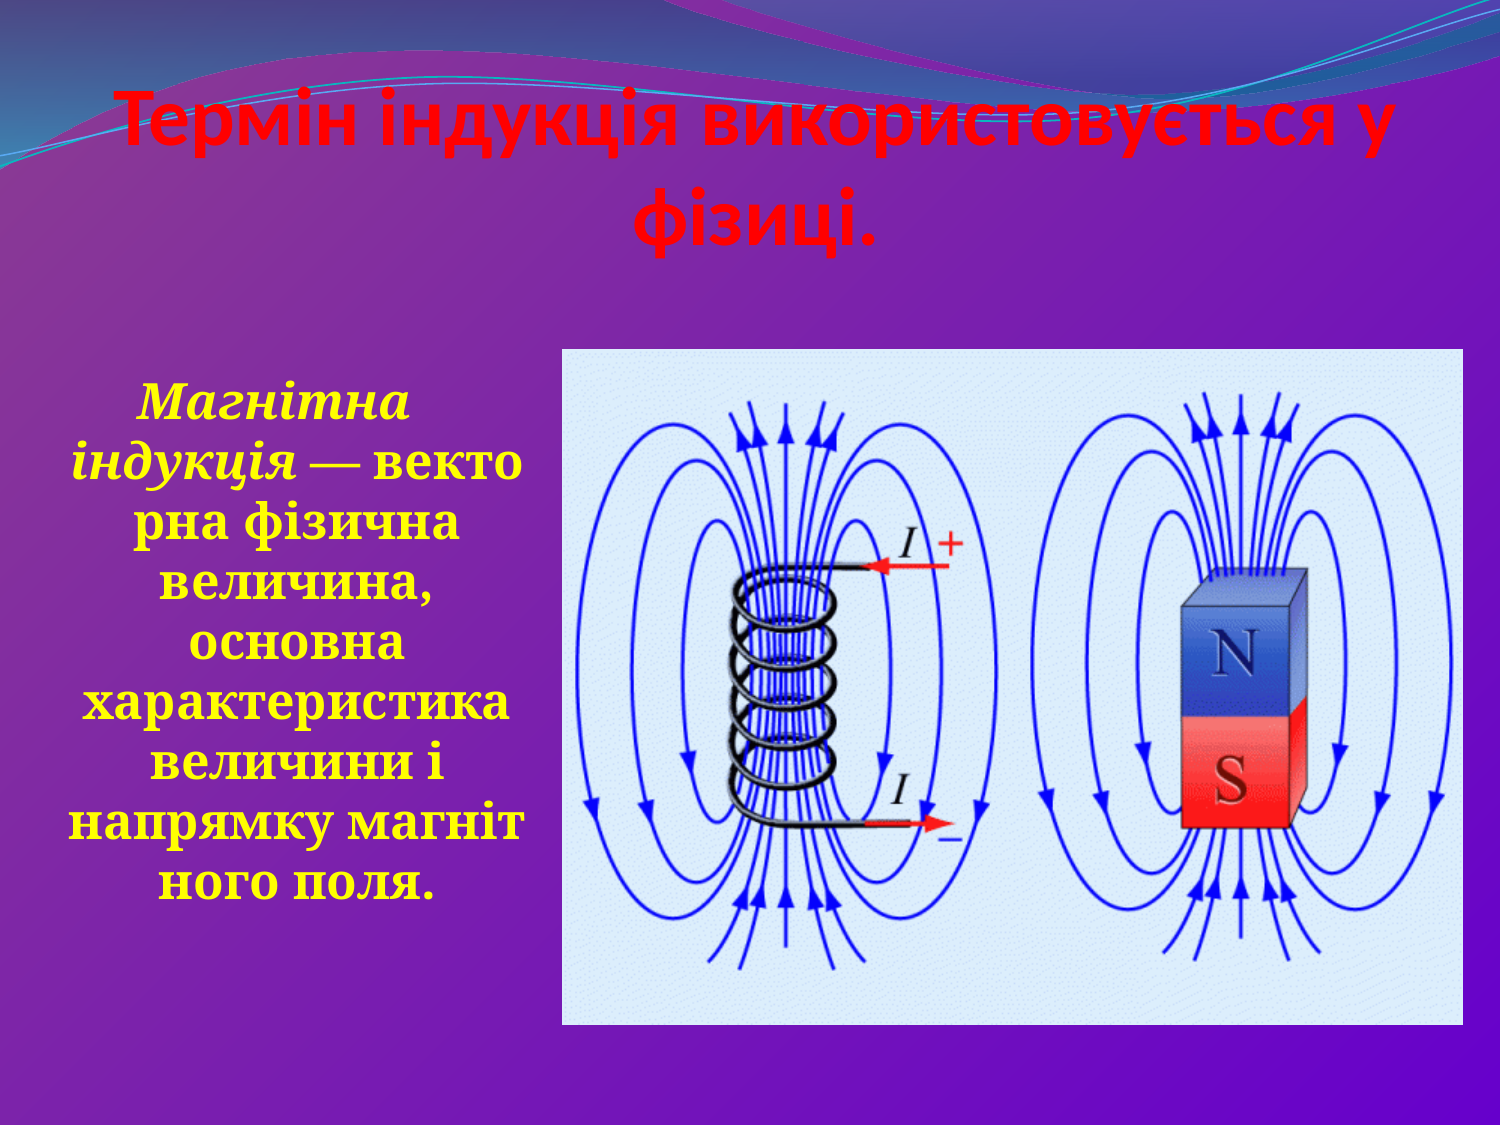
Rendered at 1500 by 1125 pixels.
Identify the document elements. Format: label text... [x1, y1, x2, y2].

list Магнітна індукція — векторна фізична величина, основна характеристика величини і напрямку магнітного поля. [0, 362, 550, 925]
title Термін індукція використовується у фізиці. [75, 45, 1438, 363]
picture [562, 349, 1463, 1026]
